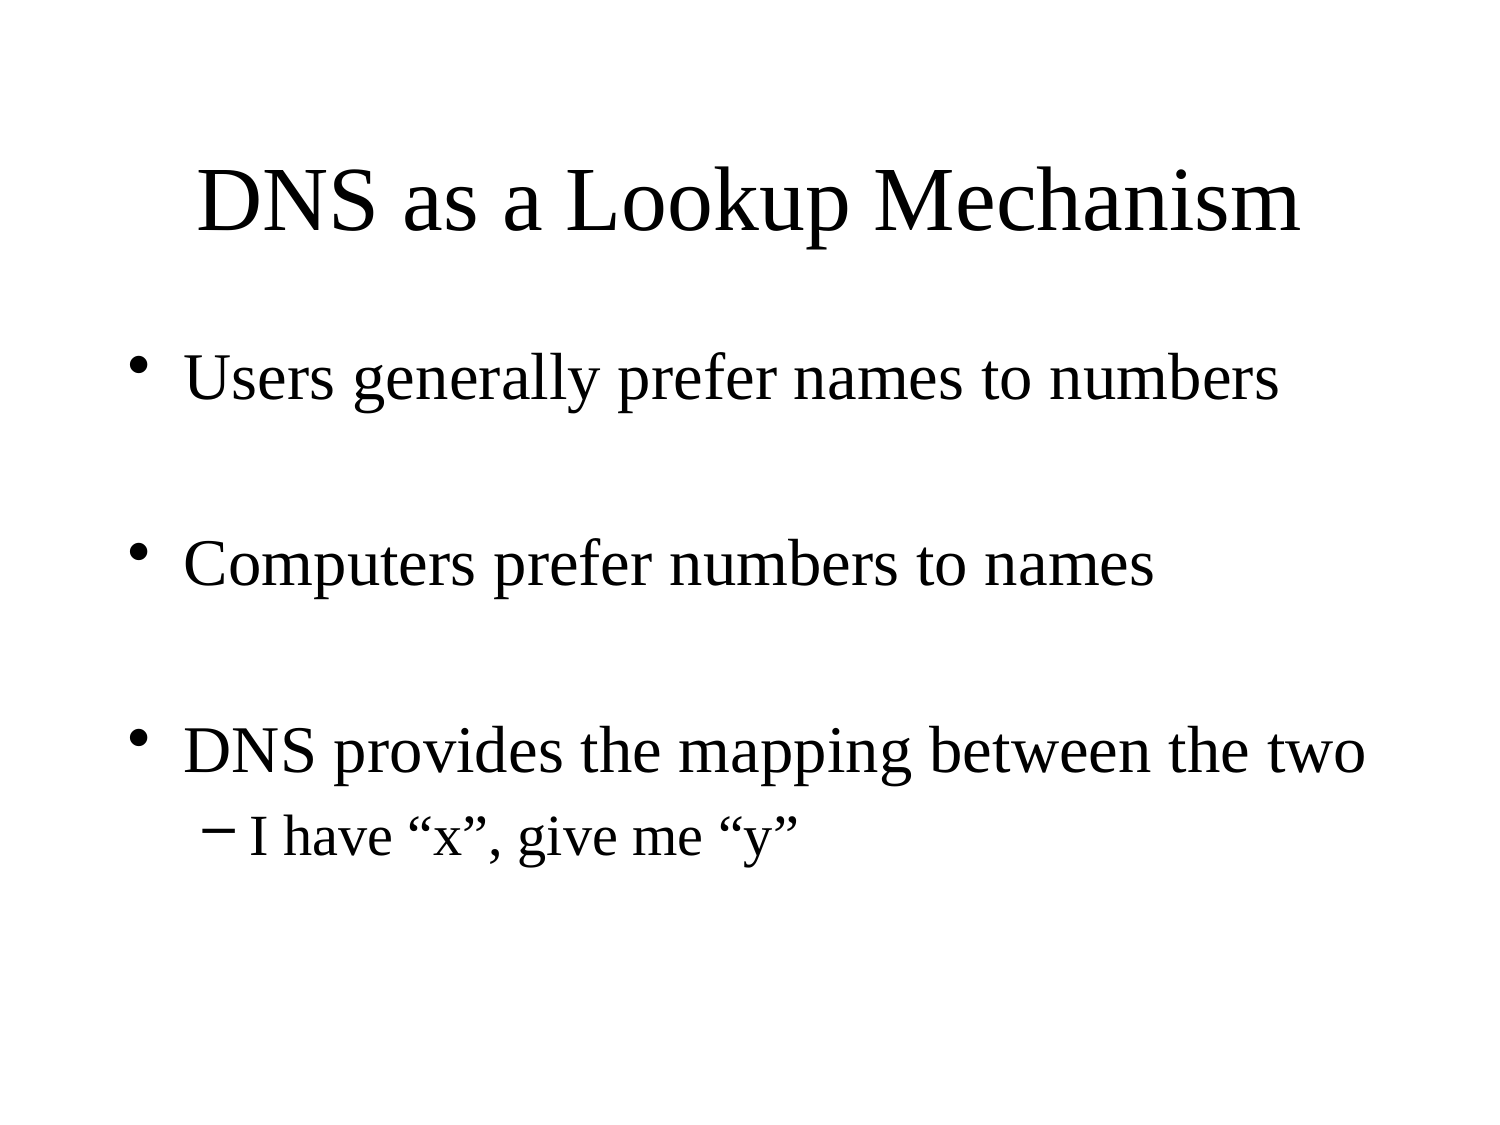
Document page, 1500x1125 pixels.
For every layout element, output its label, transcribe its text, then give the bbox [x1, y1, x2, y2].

list Users generally prefer names to numbers Computers prefer numbers to names DNS provides the mapping between the two I have “x”, give me “y” [112, 324, 1388, 1000]
title DNS as a Lookup Mechanism [112, 99, 1388, 288]
